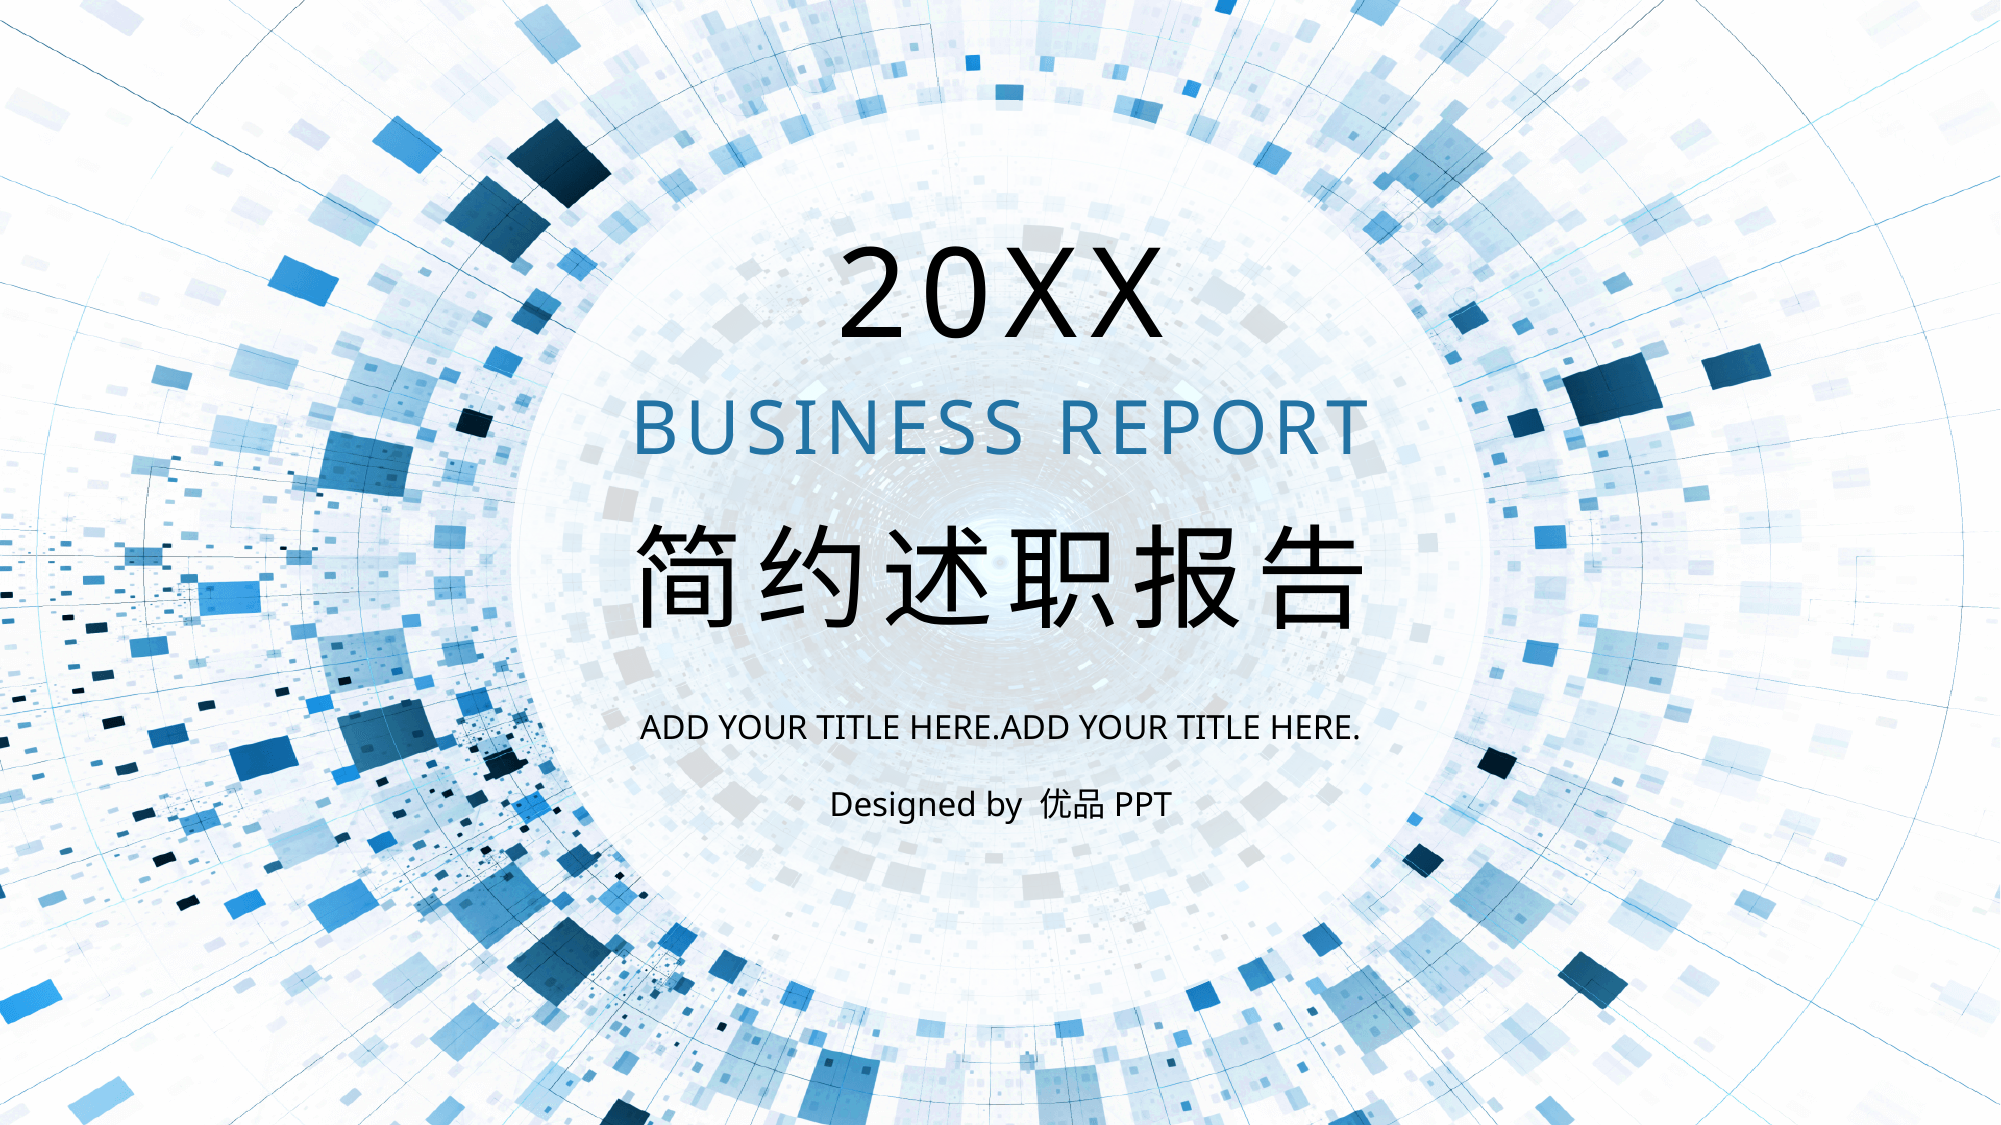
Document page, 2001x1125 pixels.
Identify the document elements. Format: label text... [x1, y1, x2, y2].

text_box 20XX [803, 205, 1197, 370]
text_box BUSINESS REPORT [610, 371, 1390, 477]
text_box [509, 98, 1492, 698]
text_box Designed by 优品PPT [718, 776, 1283, 831]
text_box ADD YOUR TITLE HERE.ADD YOUR TITLE HERE. [495, 698, 1508, 754]
picture [0, 0, 2001, 1125]
text_box [553, 754, 1448, 1026]
text_box 简约述职报告 [540, 499, 1461, 649]
